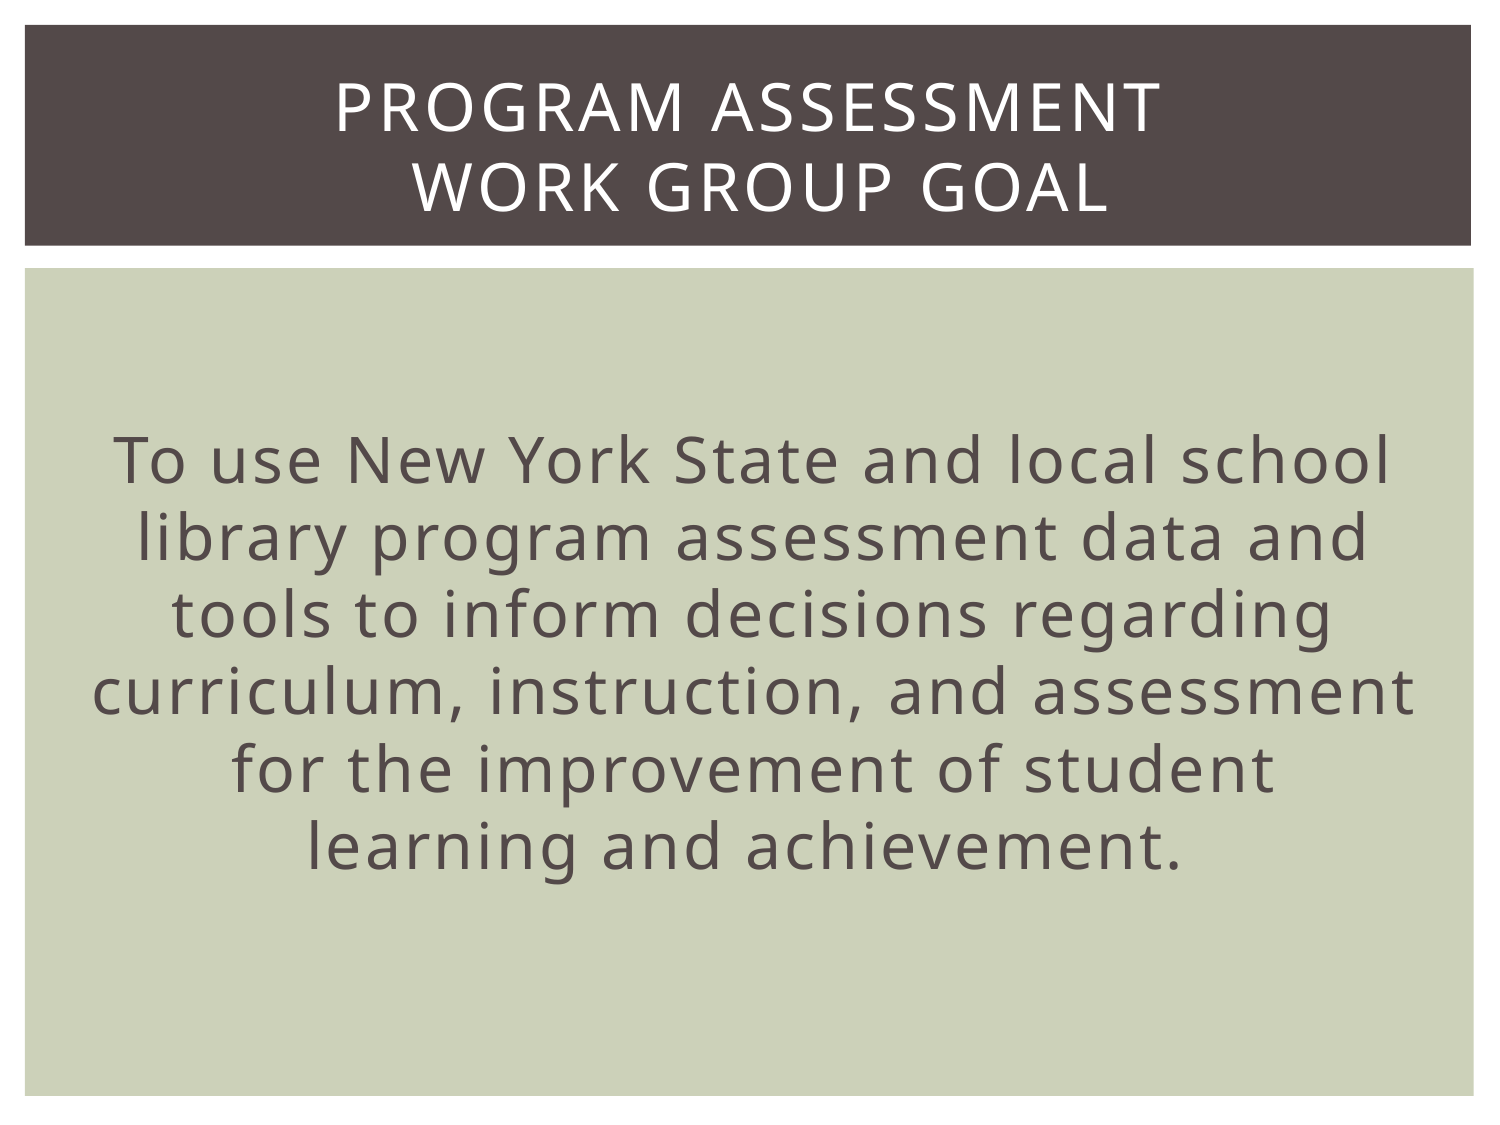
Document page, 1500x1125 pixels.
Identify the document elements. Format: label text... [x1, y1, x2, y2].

list To use New York State and local school library program assessment data and tools to inform decisions regarding curriculum, instruction, and assessment for the improvement of student learning and achievement. [62, 231, 1442, 895]
title Program Assessment Work Group GOAL [62, 58, 1438, 232]
